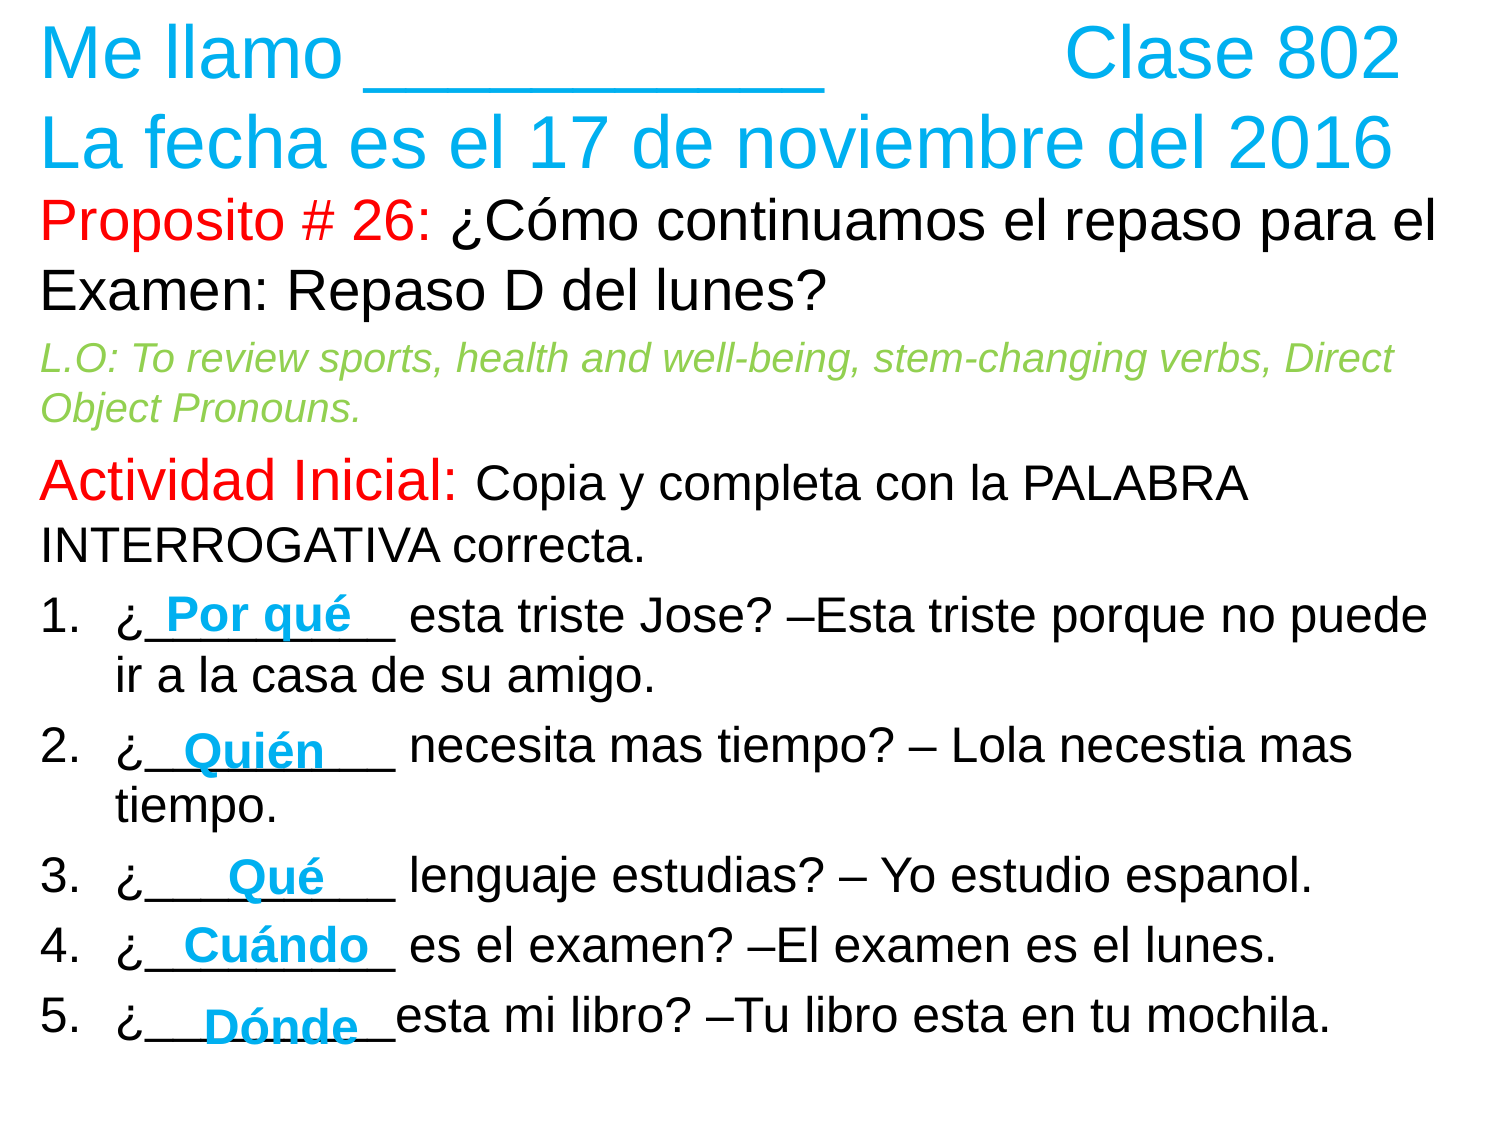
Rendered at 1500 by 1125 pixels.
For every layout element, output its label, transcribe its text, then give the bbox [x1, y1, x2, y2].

list Proposito # 26: ¿Cómo continuamos el repaso para el Examen: Repaso D del lunes? L.O: To review sports, health and well-being, stem-changing verbs, Direct Object Pronouns. Actividad Inicial: Copia y completa con la PALABRA INTERROGATIVA correcta. ¿_________ esta triste Jose? –Esta triste porque no puede ir a la casa de su amigo. ¿_________ necesita mas tiempo? – Lola necestia mas tiempo. ¿_________ lenguaje estudias? – Yo estudio espanol. ¿_________ es el examen? –El examen es el lunes. ¿_________esta mi libro? –Tu libro esta en tu mochila. [24, 174, 1475, 1063]
text_box Qué [213, 836, 341, 904]
title Me llamo ___________ Clase 802 La fecha es el 17 de noviembre del 2016 [24, 0, 1425, 174]
text_box Cuándo [168, 904, 385, 980]
text_box Quién [168, 711, 341, 787]
text_box Por qué [151, 574, 367, 649]
text_box Dónde [188, 987, 374, 1062]
